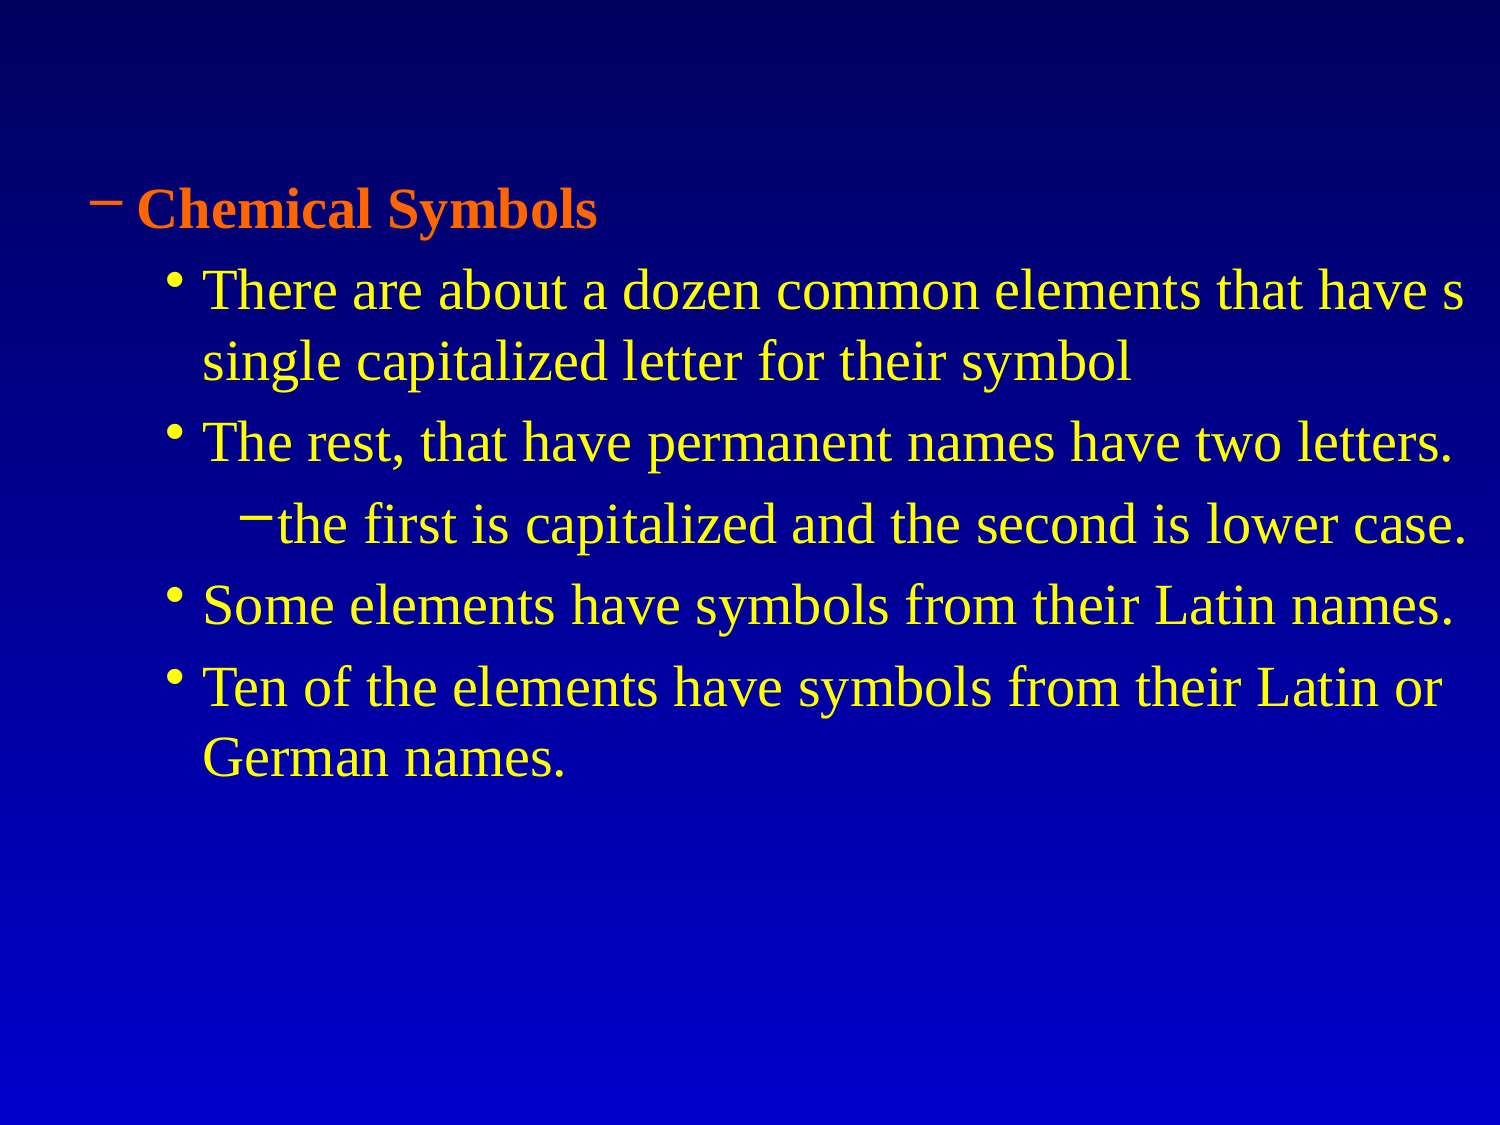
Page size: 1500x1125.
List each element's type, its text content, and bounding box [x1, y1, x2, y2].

list Chemical Symbols There are about a dozen common elements that have s single capitalized letter for their symbol The rest, that have permanent names have two letters. the first is capitalized and the second is lower case. Some elements have symbols from their Latin names. Ten of the elements have symbols from their Latin or German names. [0, 162, 1500, 1063]
